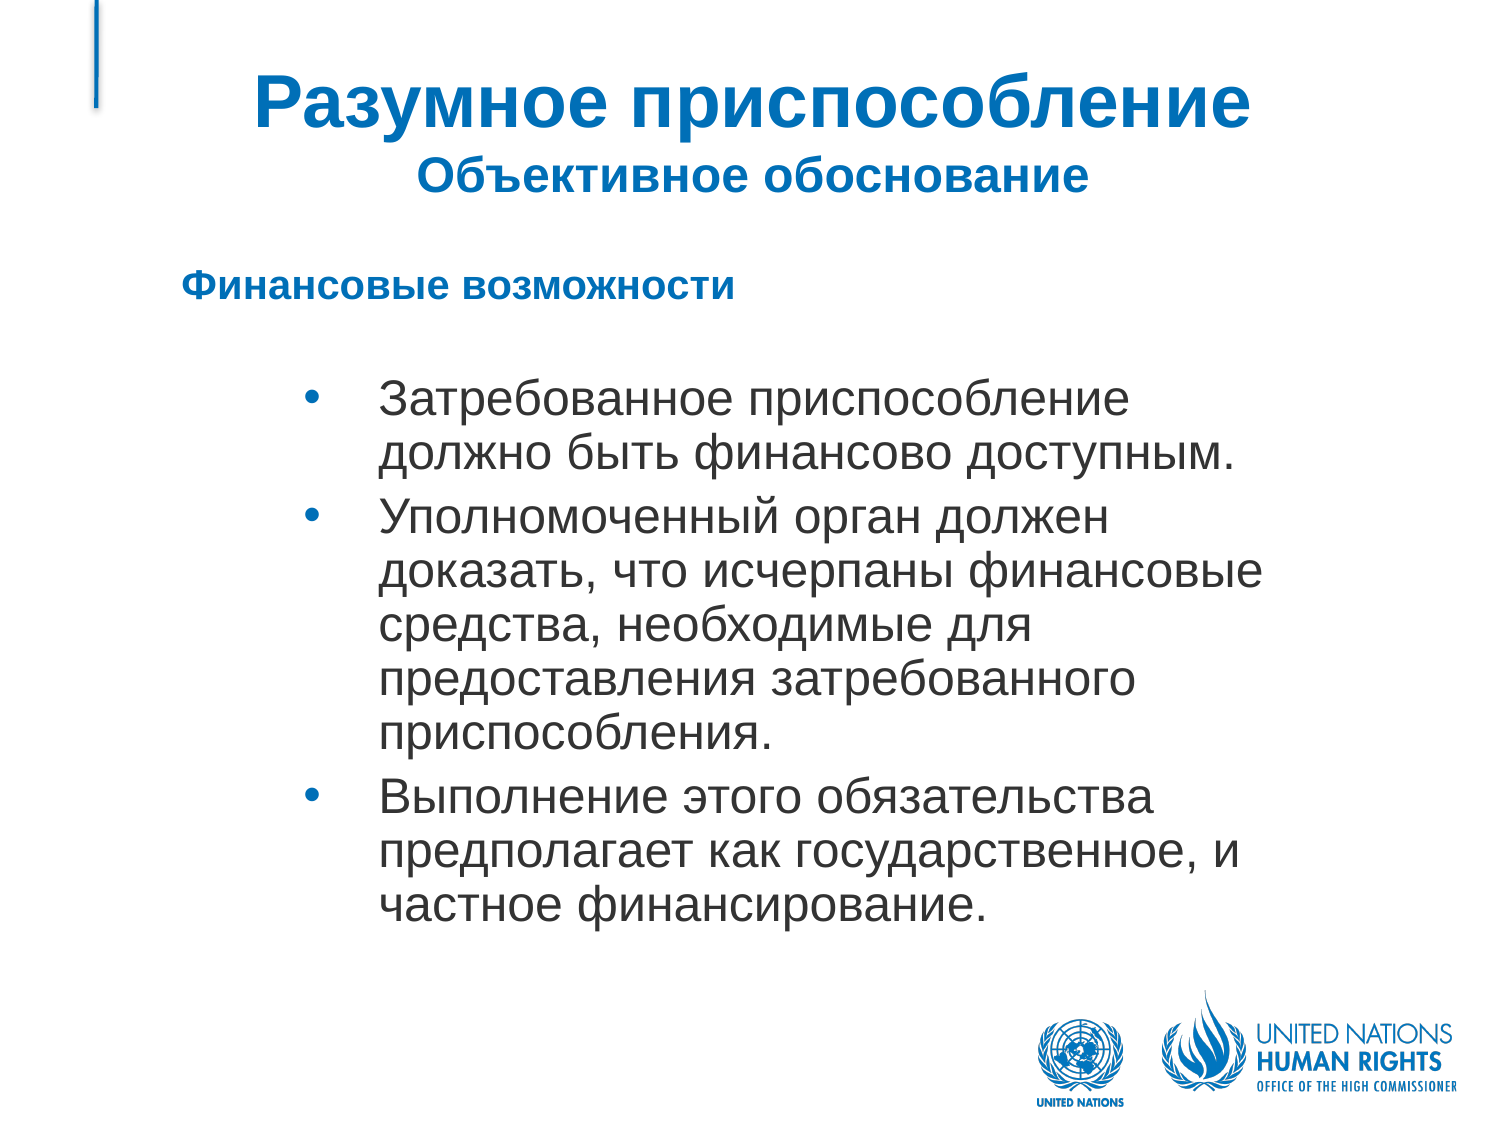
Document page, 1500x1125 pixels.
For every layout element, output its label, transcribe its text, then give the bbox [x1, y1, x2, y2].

title Разумное приспособление Объективное обоснование [64, 45, 1456, 224]
text_box Финансовые возможности Затребованное приспособление должно быть финансово доступным. Уполномоченный орган должен доказать, что исчерпаны финансовые средства, необходимые для предоставления затребованного приспособления. Выполнение этого обязательства предполагает как государственное, и частное финансирование. [166, 256, 1325, 925]
picture [1037, 990, 1457, 1107]
